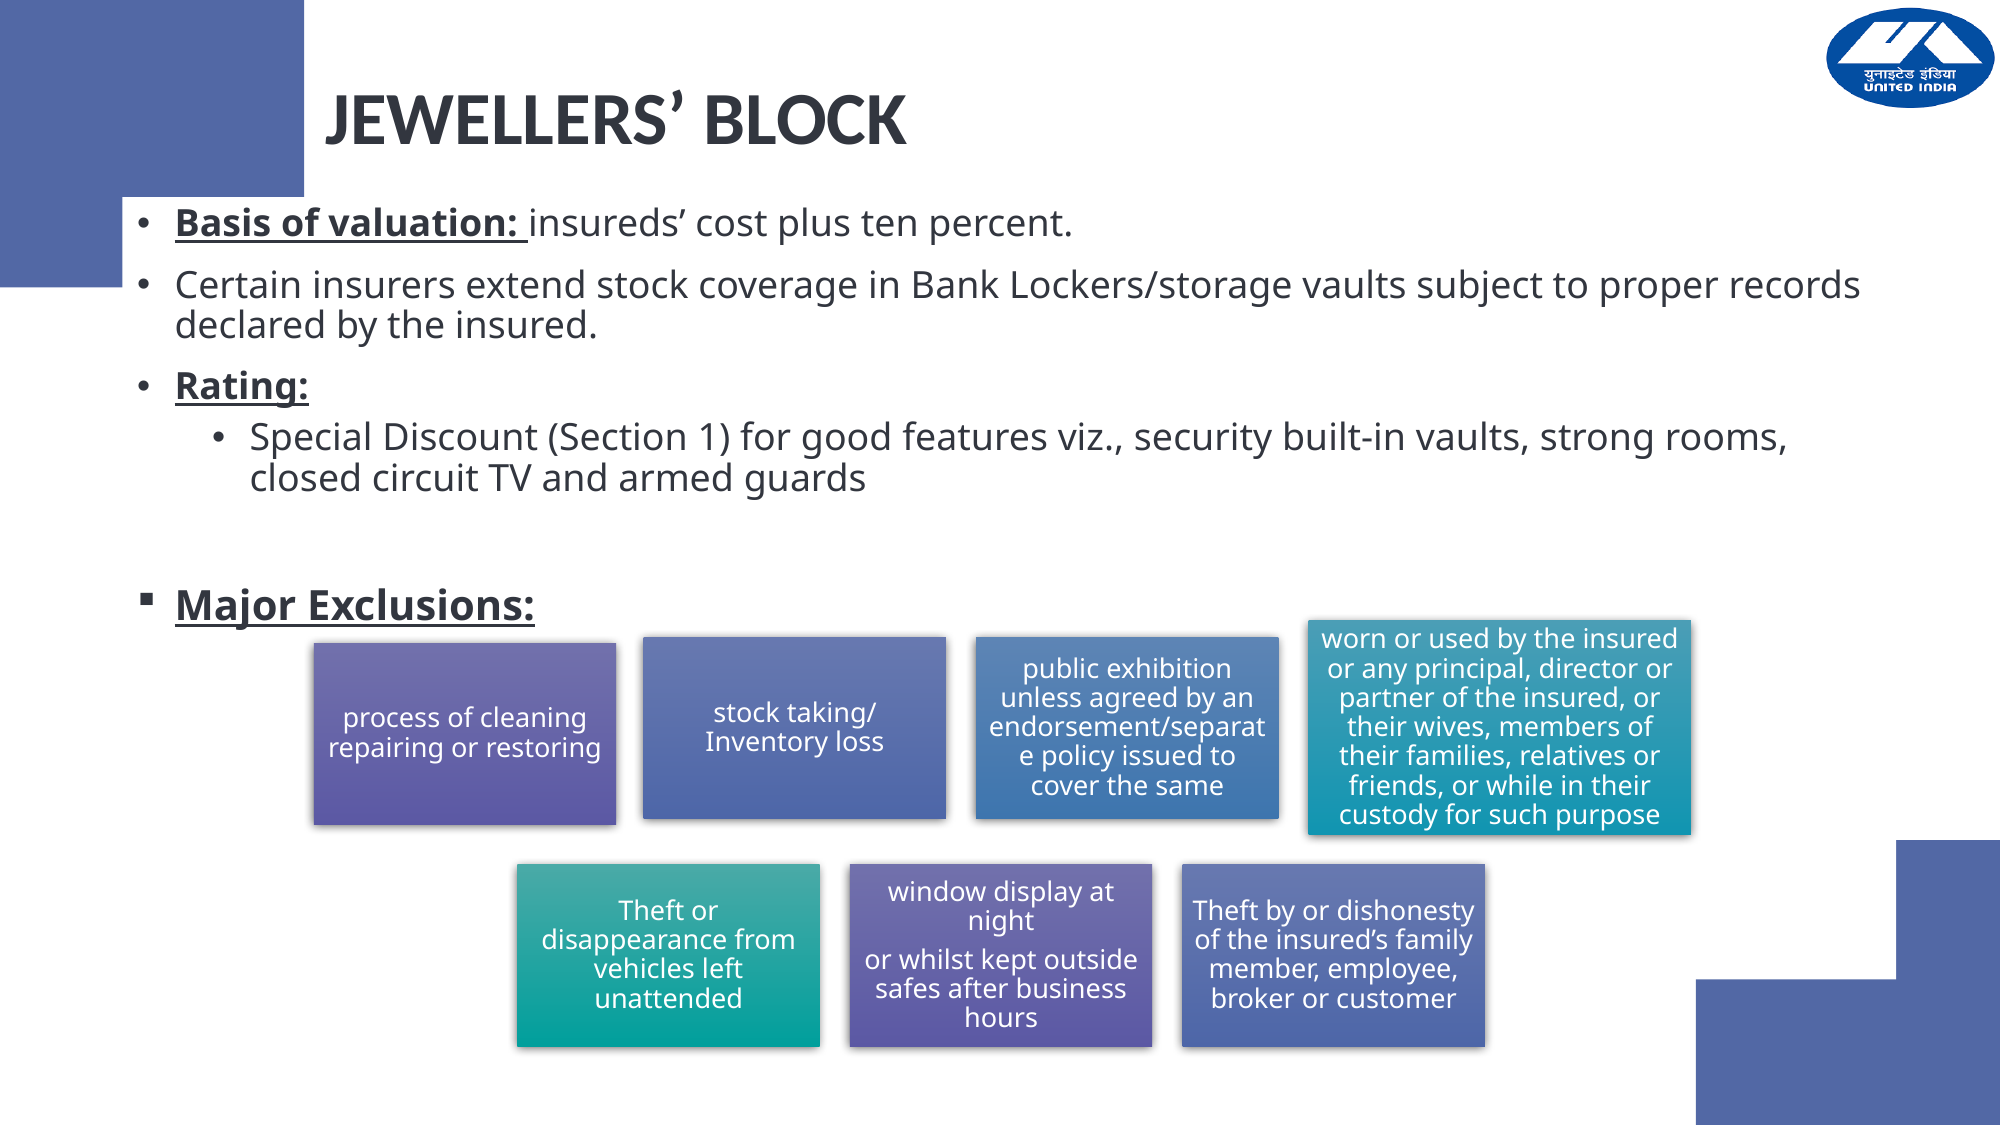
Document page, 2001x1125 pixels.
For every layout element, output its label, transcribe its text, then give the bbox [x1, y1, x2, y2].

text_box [310, 542, 1692, 1125]
text_box Basis of valuation: insureds’ cost plus ten percent. Certain insurers extend stock coverage in Bank Lockers/storage vaults subject to proper records declared by the insured. Rating: Special Discount (Section 1) for good features viz., security built-in vaults, strong rooms, closed circuit TV and armed guards Major Exclusions: [122, 197, 1897, 980]
text_box JEWELLERS’ BLOCK [310, 72, 2000, 197]
picture [1820, 3, 2000, 111]
